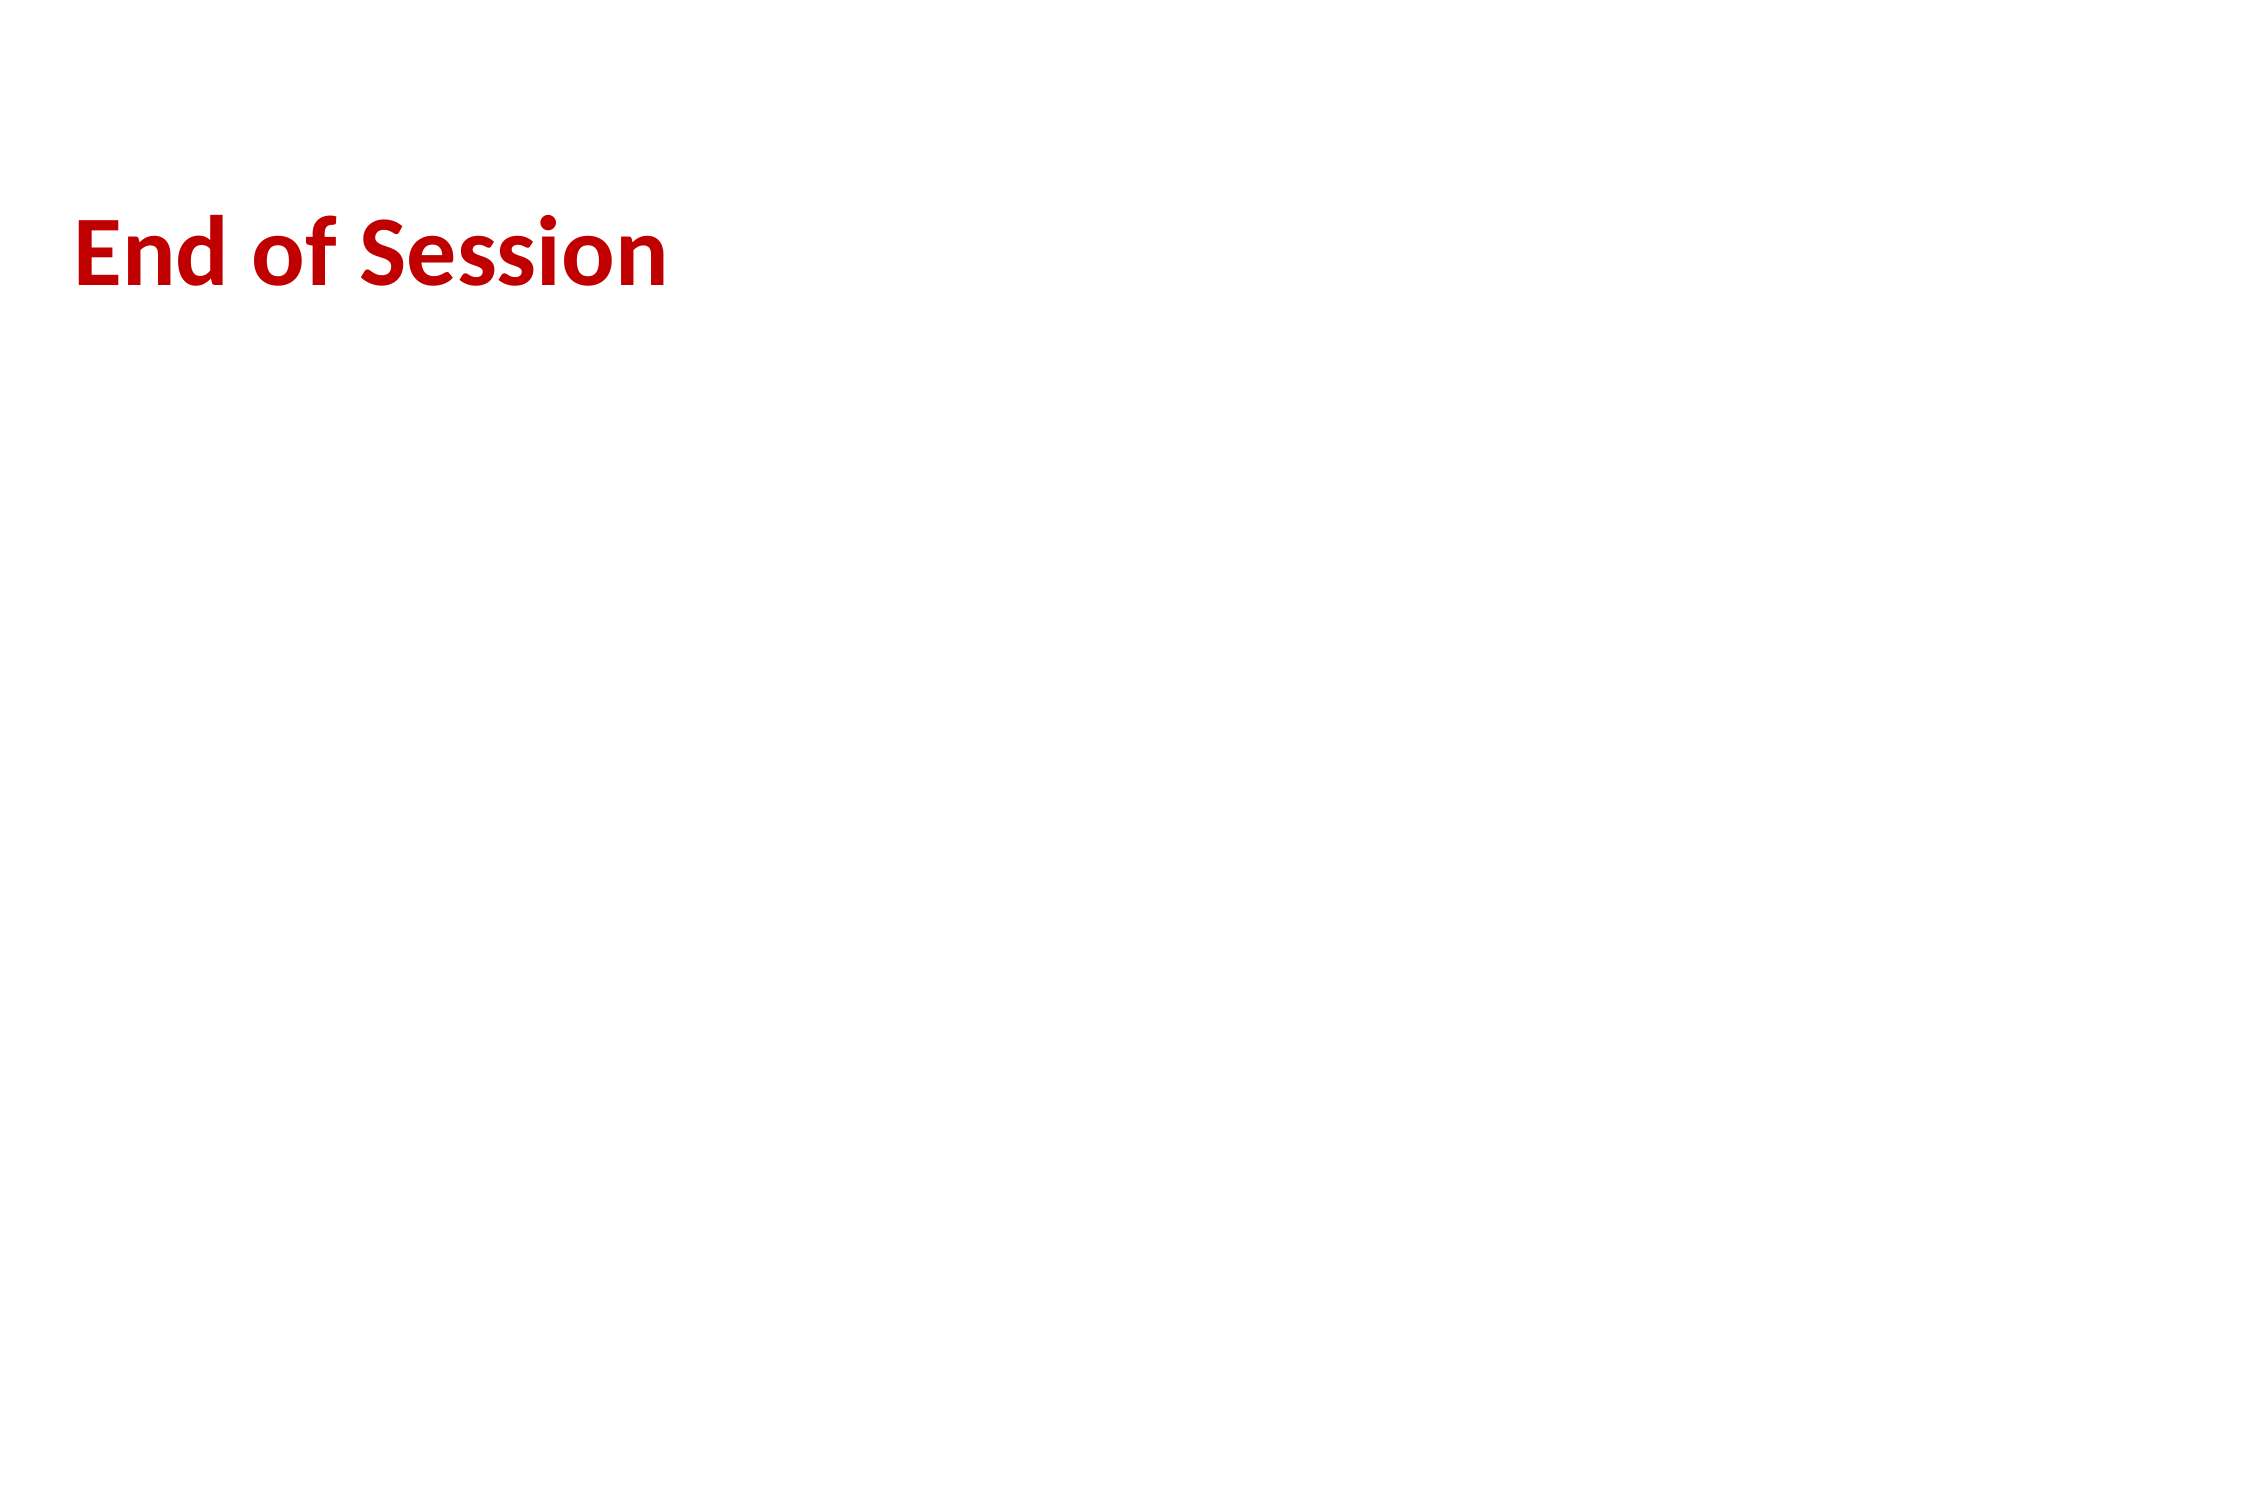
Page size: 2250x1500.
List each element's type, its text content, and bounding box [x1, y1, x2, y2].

title End of Session [51, 118, 2082, 373]
